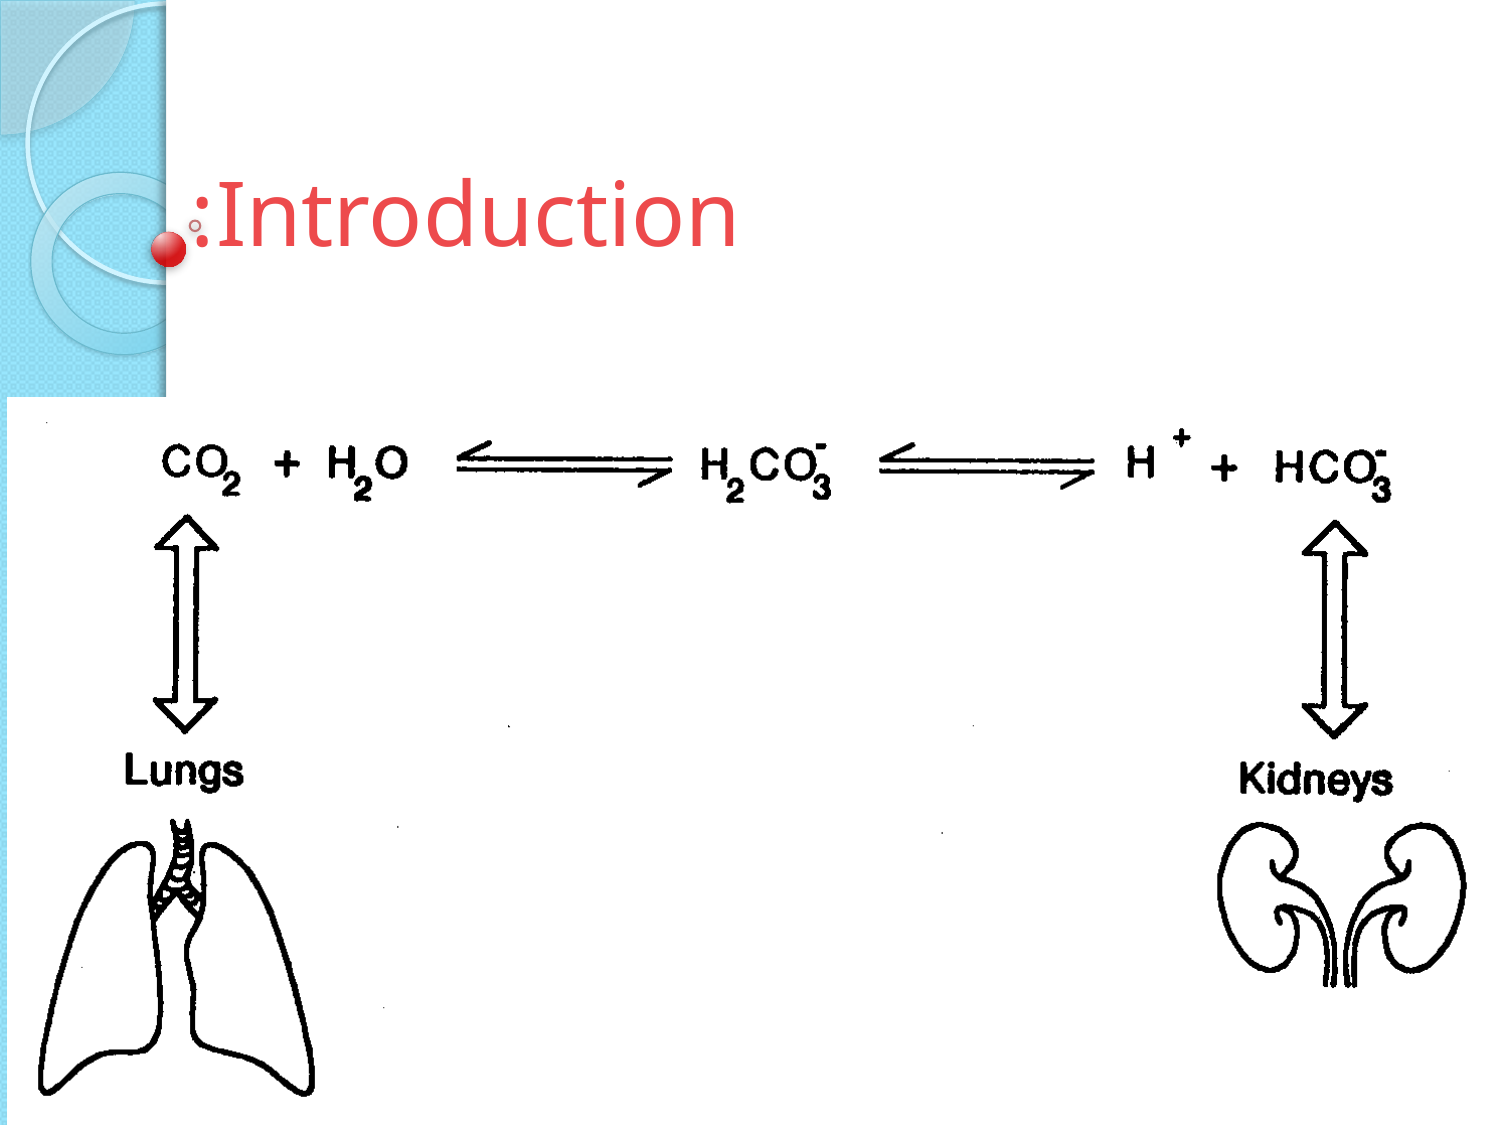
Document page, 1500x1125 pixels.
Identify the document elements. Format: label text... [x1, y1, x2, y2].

picture [7, 397, 1500, 1125]
title Introduction: [174, 30, 1450, 273]
